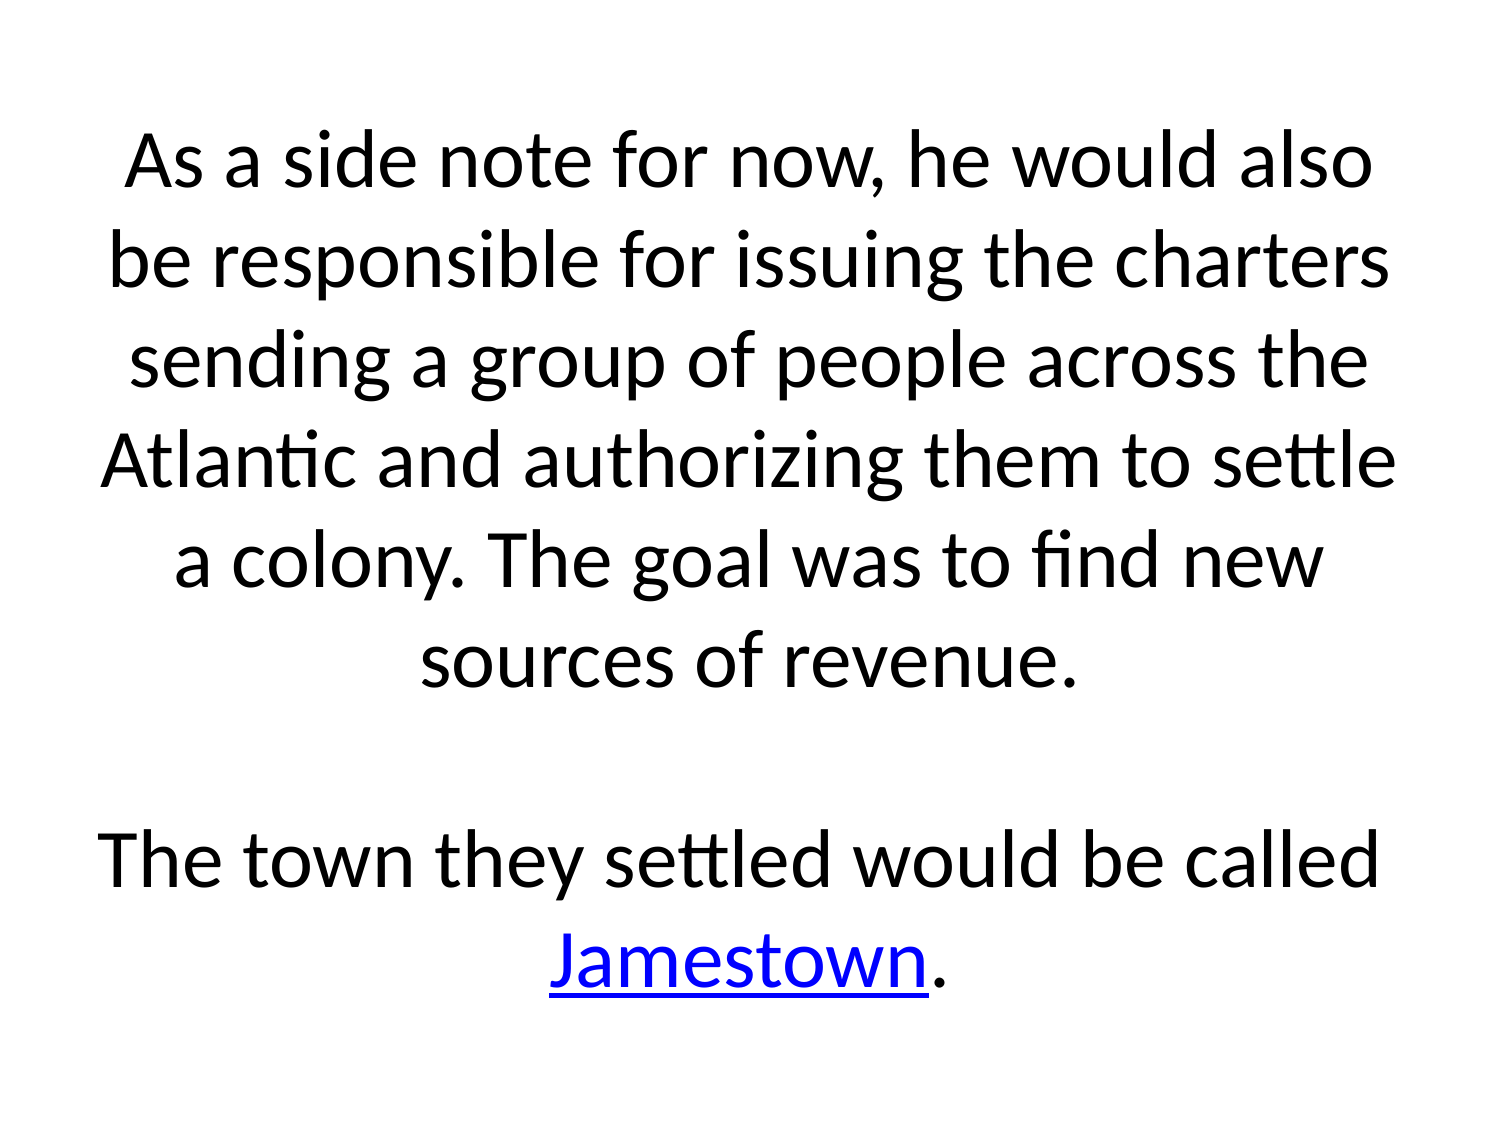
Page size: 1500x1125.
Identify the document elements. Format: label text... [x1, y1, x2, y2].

title As a side note for now, he would also be responsible for issuing the charters sending a group of people across the Atlantic and authorizing them to settle a colony. The goal was to find new sources of revenue. The town they settled would be called Jamestown. [74, 44, 1426, 1063]
